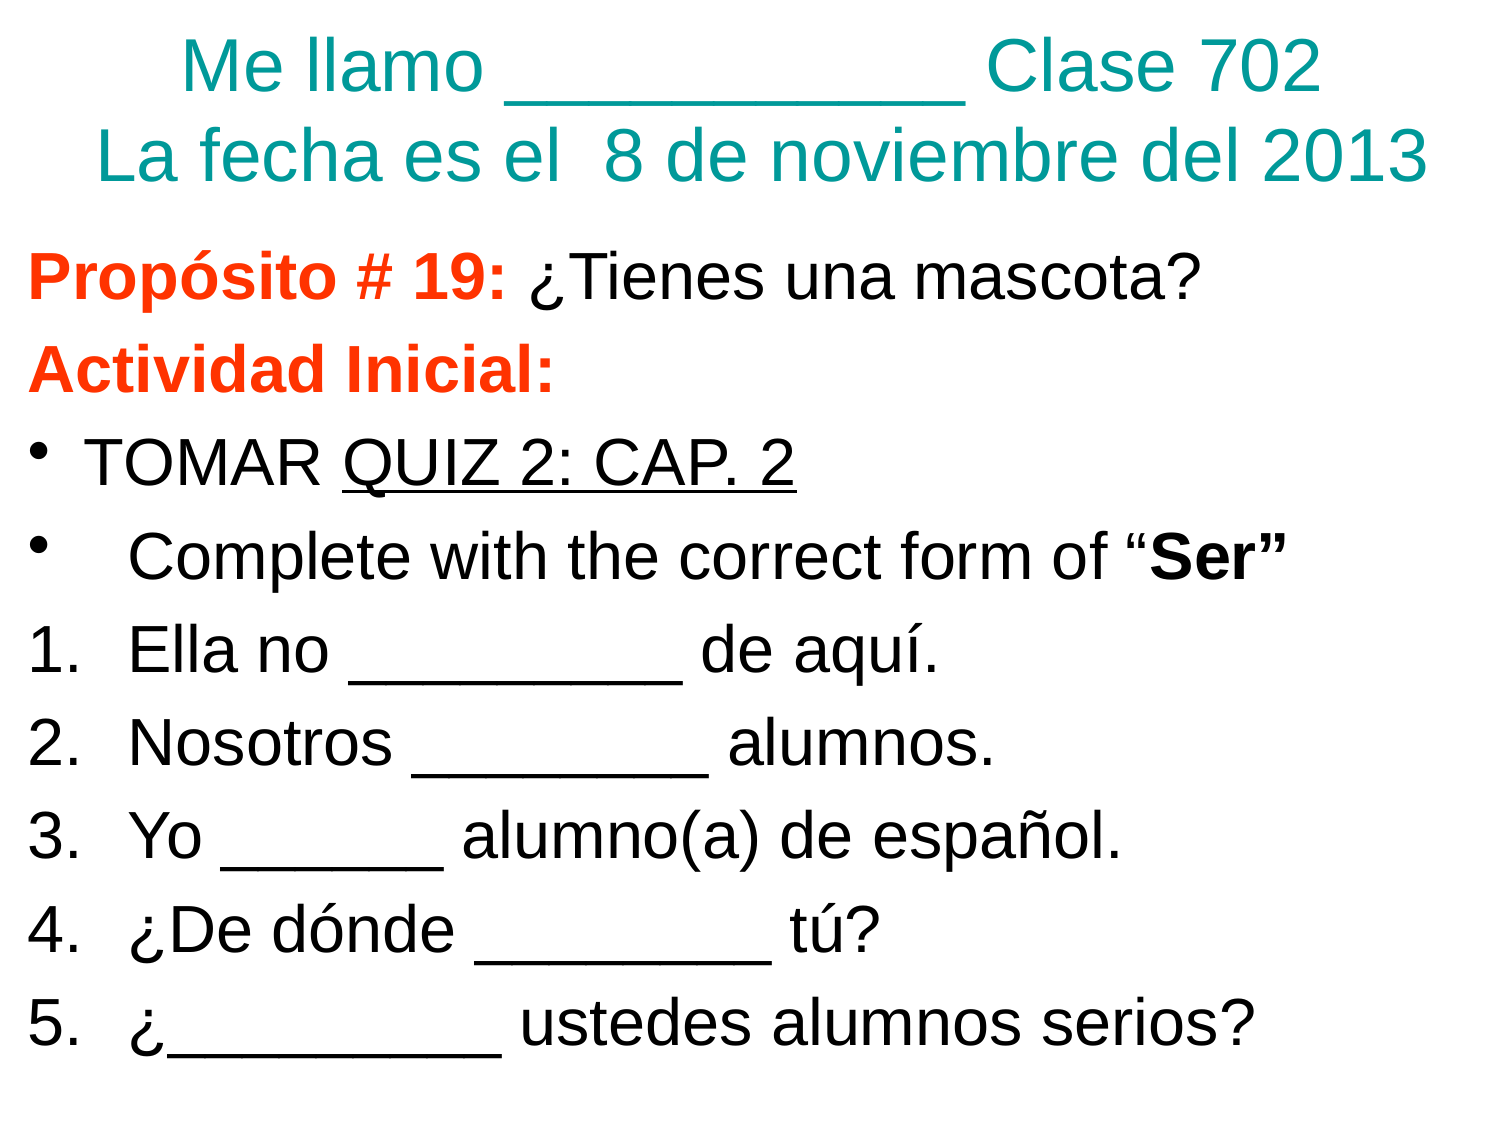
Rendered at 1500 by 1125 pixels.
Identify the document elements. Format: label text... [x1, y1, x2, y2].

list Propósito # 19: ¿Tienes una mascota? Actividad Inicial: TOMAR QUIZ 2: CAP. 2 Complete with the correct form of “Ser” Ella no _________ de aquí. Nosotros ________ alumnos. Yo ______ alumno(a) de español. ¿De dónde ________ tú? ¿_________ ustedes alumnos serios? [12, 224, 1500, 1088]
title Me llamo ___________ Clase 702 La fecha es el 8 de noviembre del 2013 [50, 12, 1475, 200]
